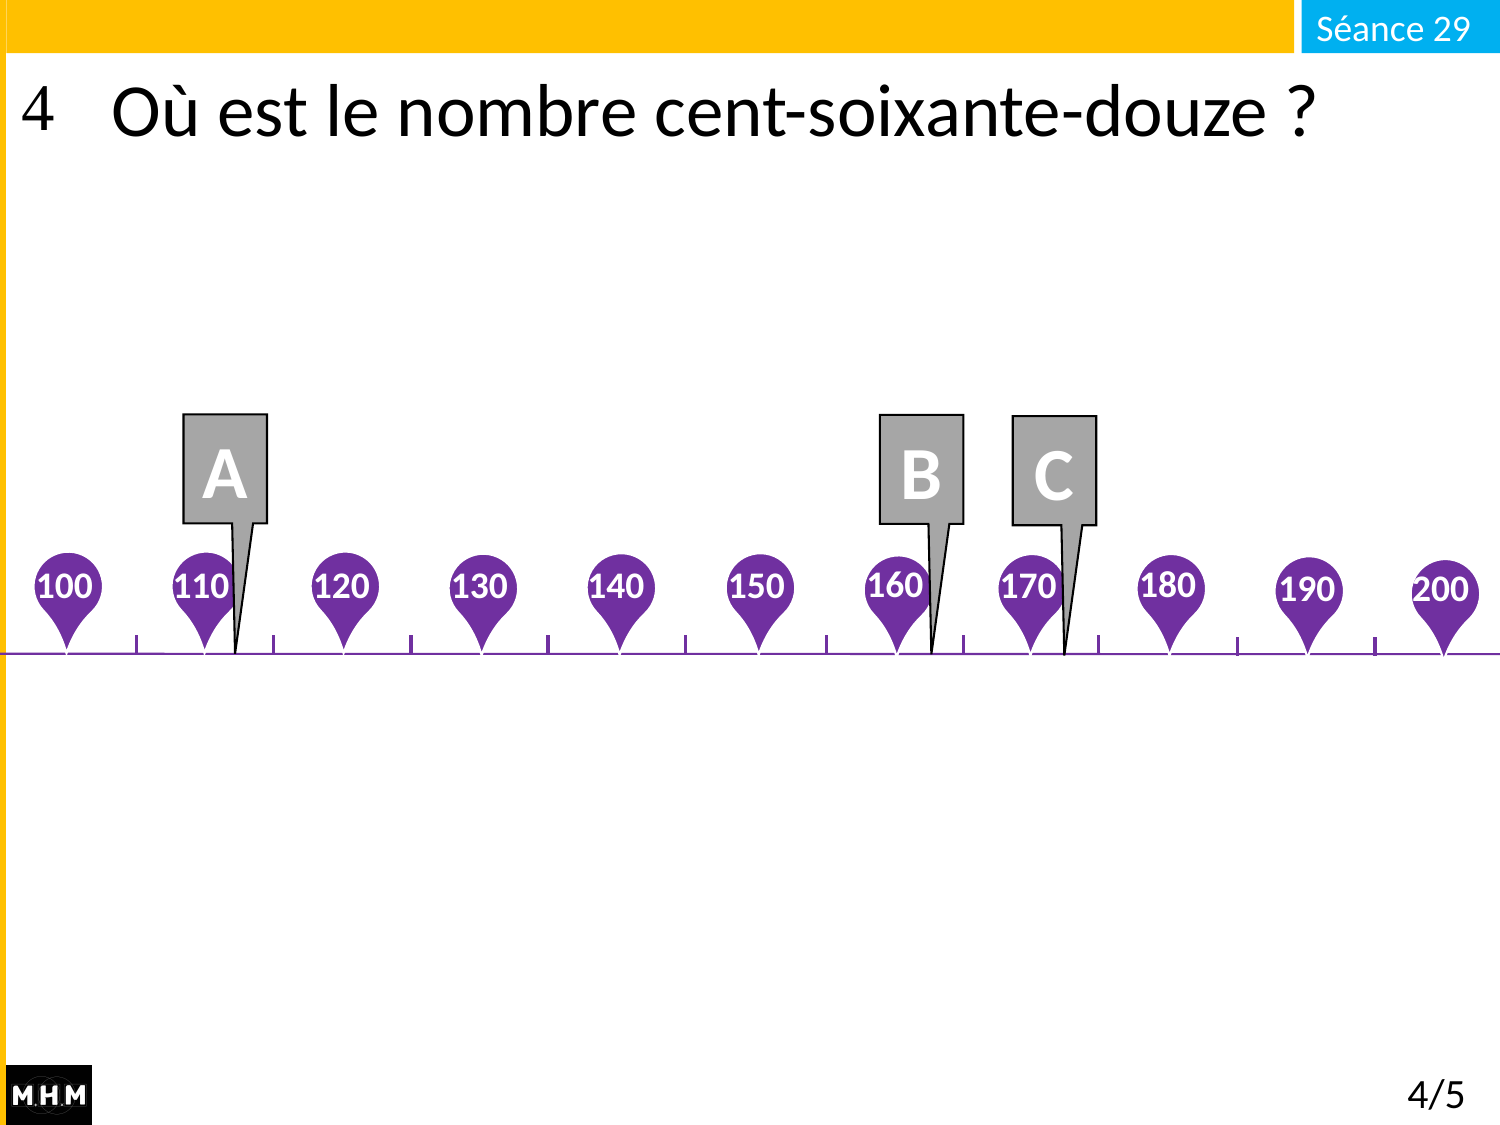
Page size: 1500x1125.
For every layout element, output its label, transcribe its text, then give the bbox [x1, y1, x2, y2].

text_box C [1011, 415, 1098, 551]
text_box A [182, 413, 269, 551]
list 4/5 [1373, 1064, 1500, 1125]
text_box B [878, 413, 965, 551]
title Où est le nombre cent-soixante-douze ? [96, 60, 1391, 165]
picture [6, 1065, 92, 1125]
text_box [0, 551, 1500, 656]
